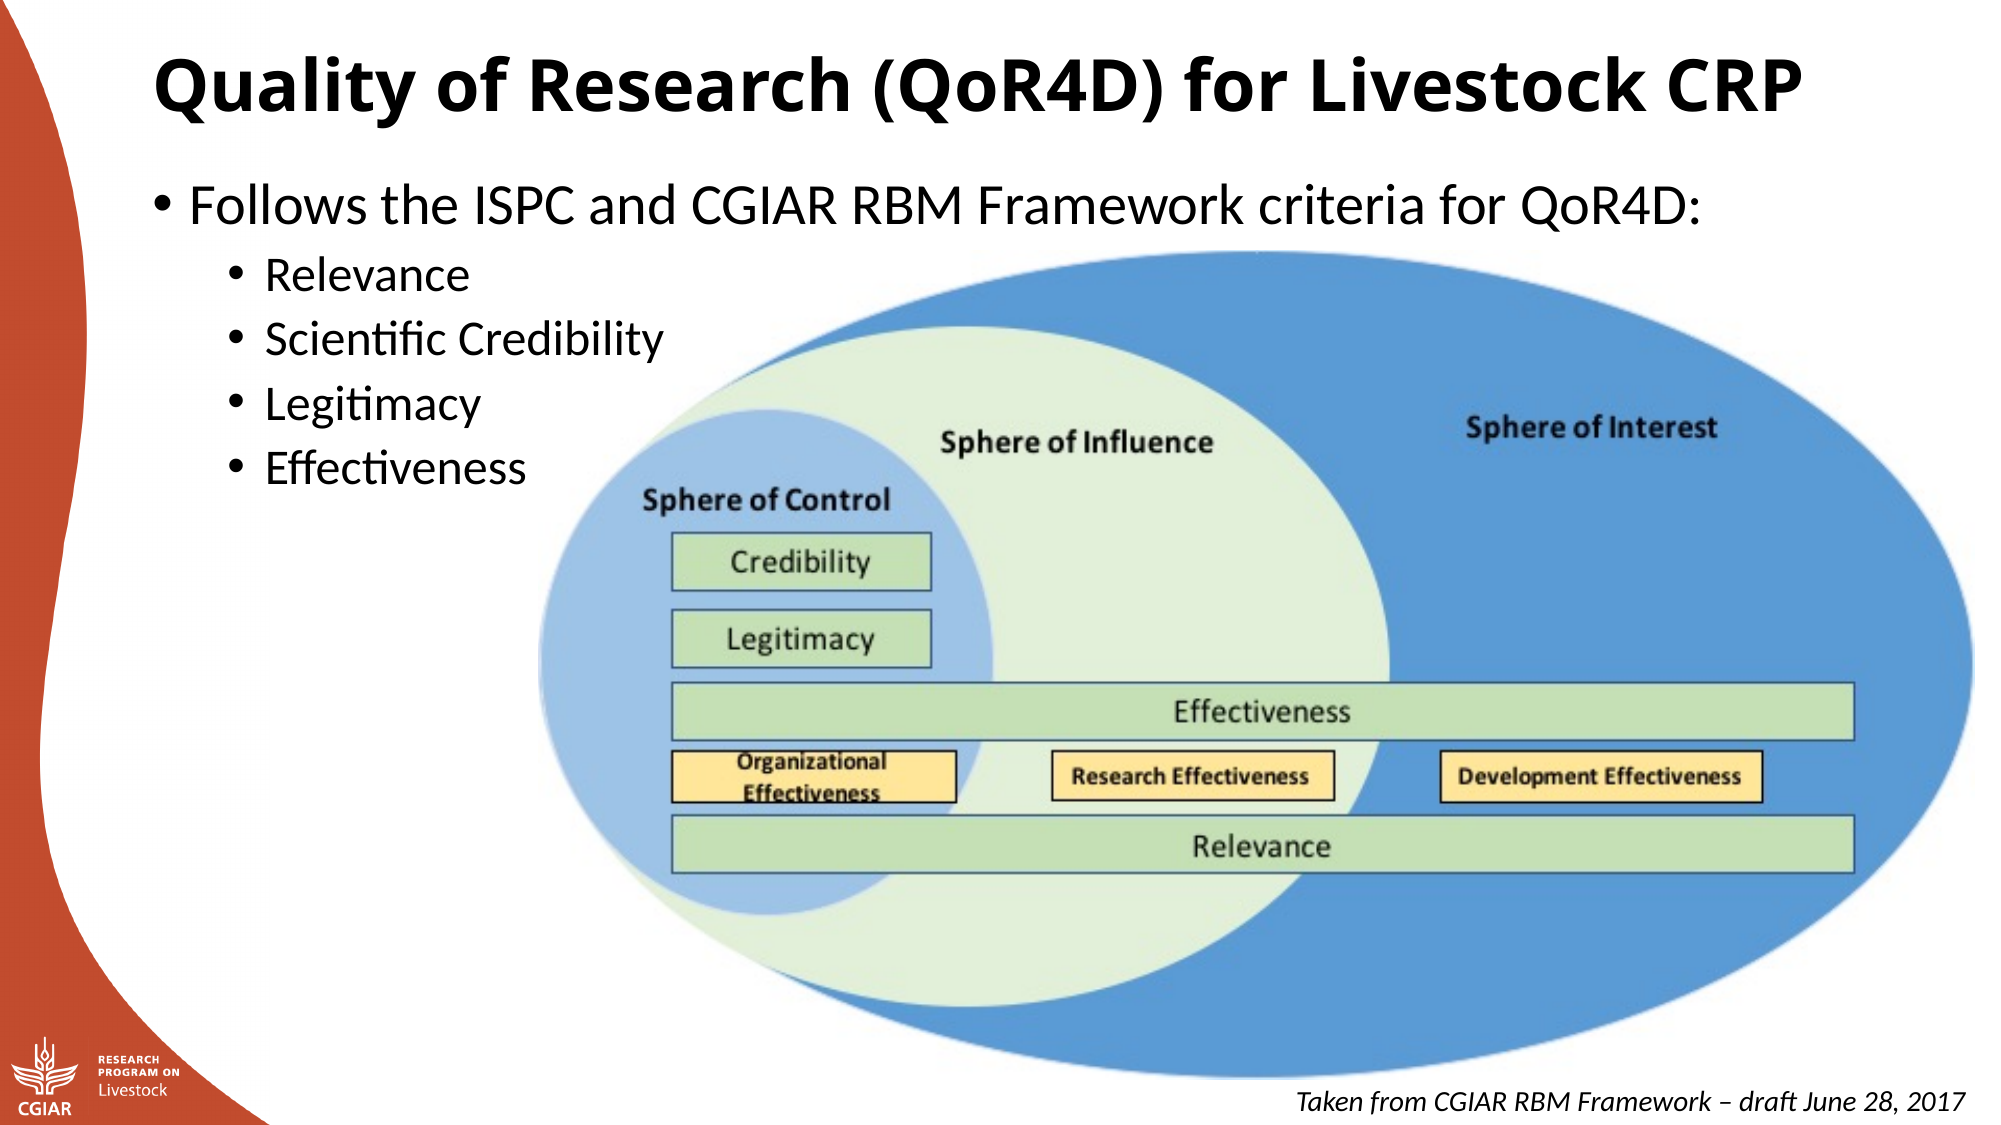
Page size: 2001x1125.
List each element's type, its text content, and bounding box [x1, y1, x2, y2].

title Quality of Research (QoR4D) for Livestock CRP [270, 4, 1863, 167]
list Follows the ISPC and CGIAR RBM Framework criteria for QoR4D: Relevance Scientific Credibility Legitimacy Effectiveness [270, 167, 1863, 1014]
picture [538, 250, 1975, 1080]
picture [0, 0, 270, 1125]
text_box Taken from CGIAR RBM Framework – draft June 28, 2017 [1281, 1074, 2000, 1125]
